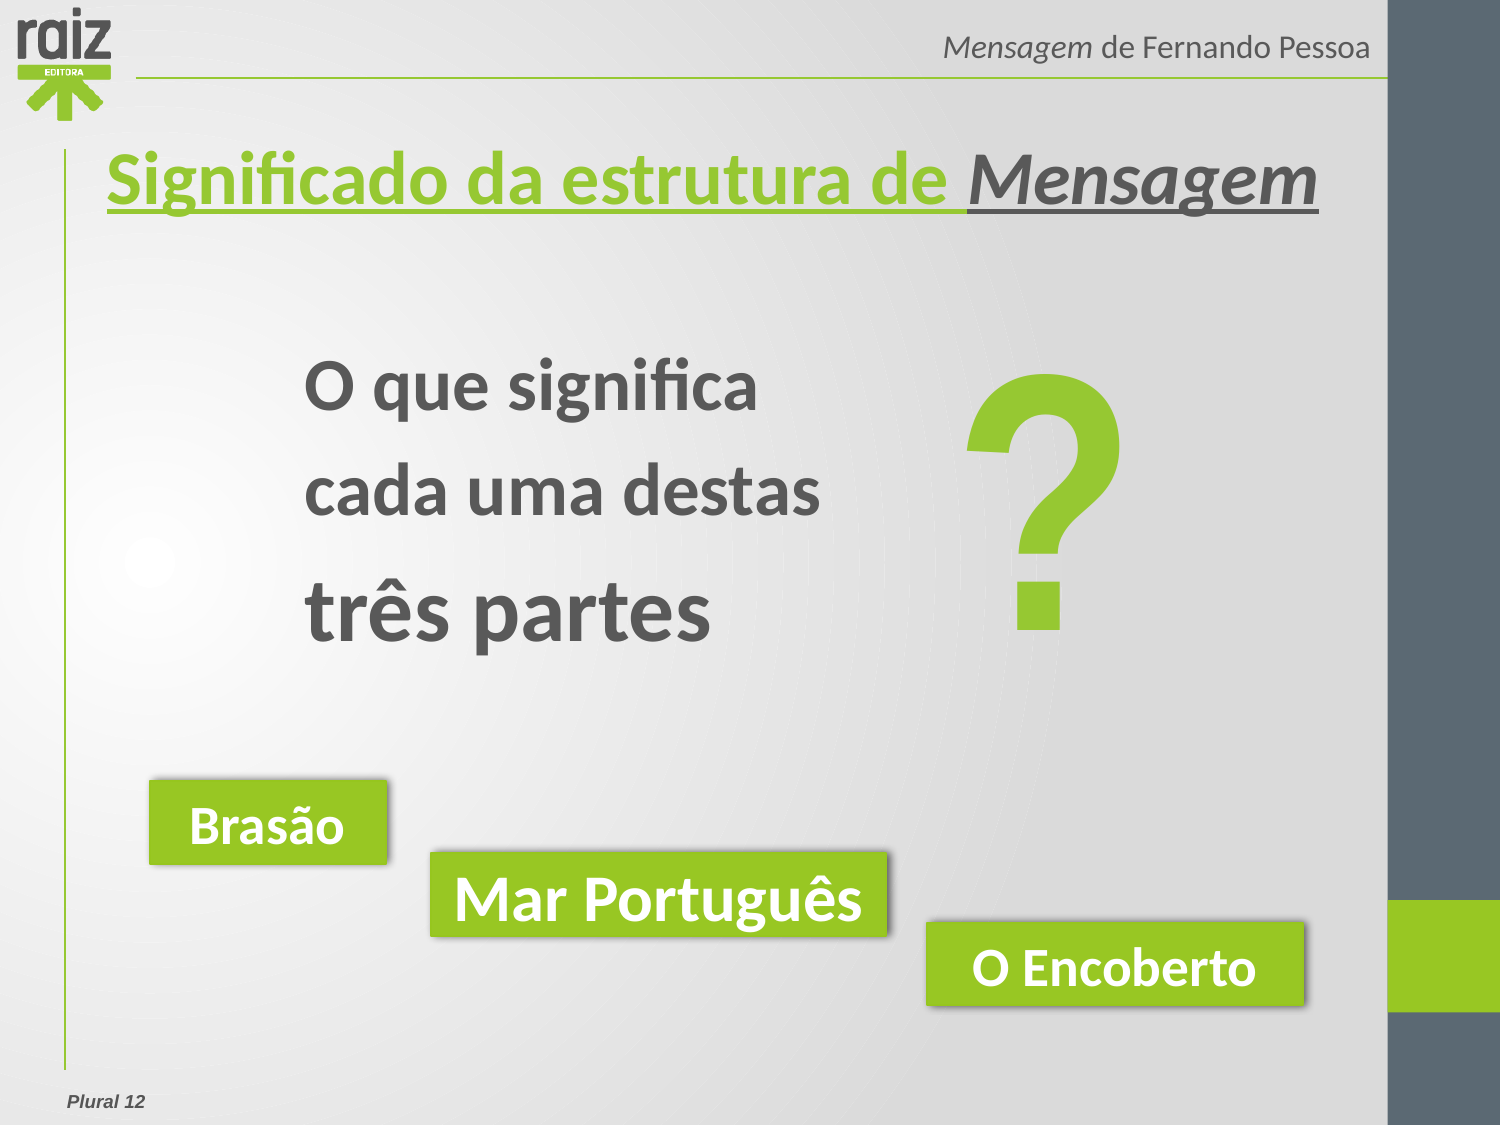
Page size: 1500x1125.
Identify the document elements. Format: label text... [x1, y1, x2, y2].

text_box O Encoberto [926, 922, 1304, 1006]
picture [17, 7, 111, 121]
text_box Brasão [149, 780, 387, 865]
text_box Mar Português [430, 852, 887, 937]
subtitle Significado da estrutura de Mensagem [91, 120, 1391, 227]
text_box ? [938, 256, 1128, 742]
text_box O que significa cada uma destas três partes [289, 328, 881, 704]
